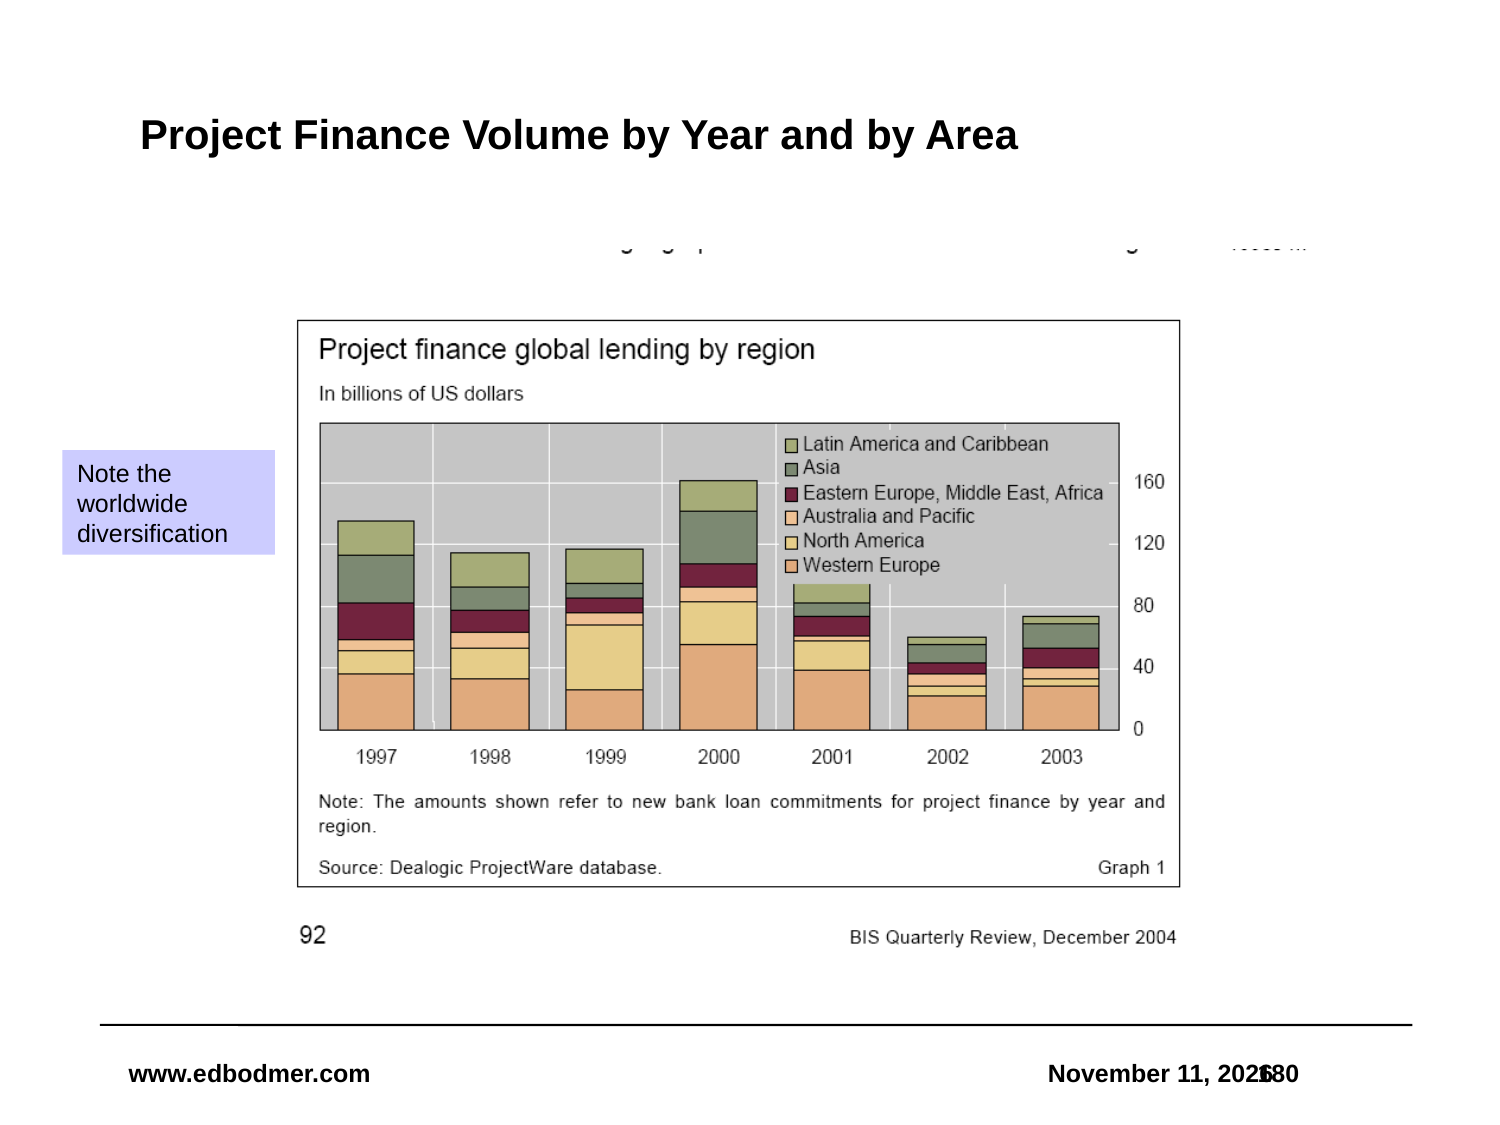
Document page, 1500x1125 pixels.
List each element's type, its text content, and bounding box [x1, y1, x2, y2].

title Project Finance Volume by Year and by Area [124, 99, 1288, 226]
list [124, 249, 1376, 1001]
text_box Note the worldwide diversification [62, 450, 119, 555]
